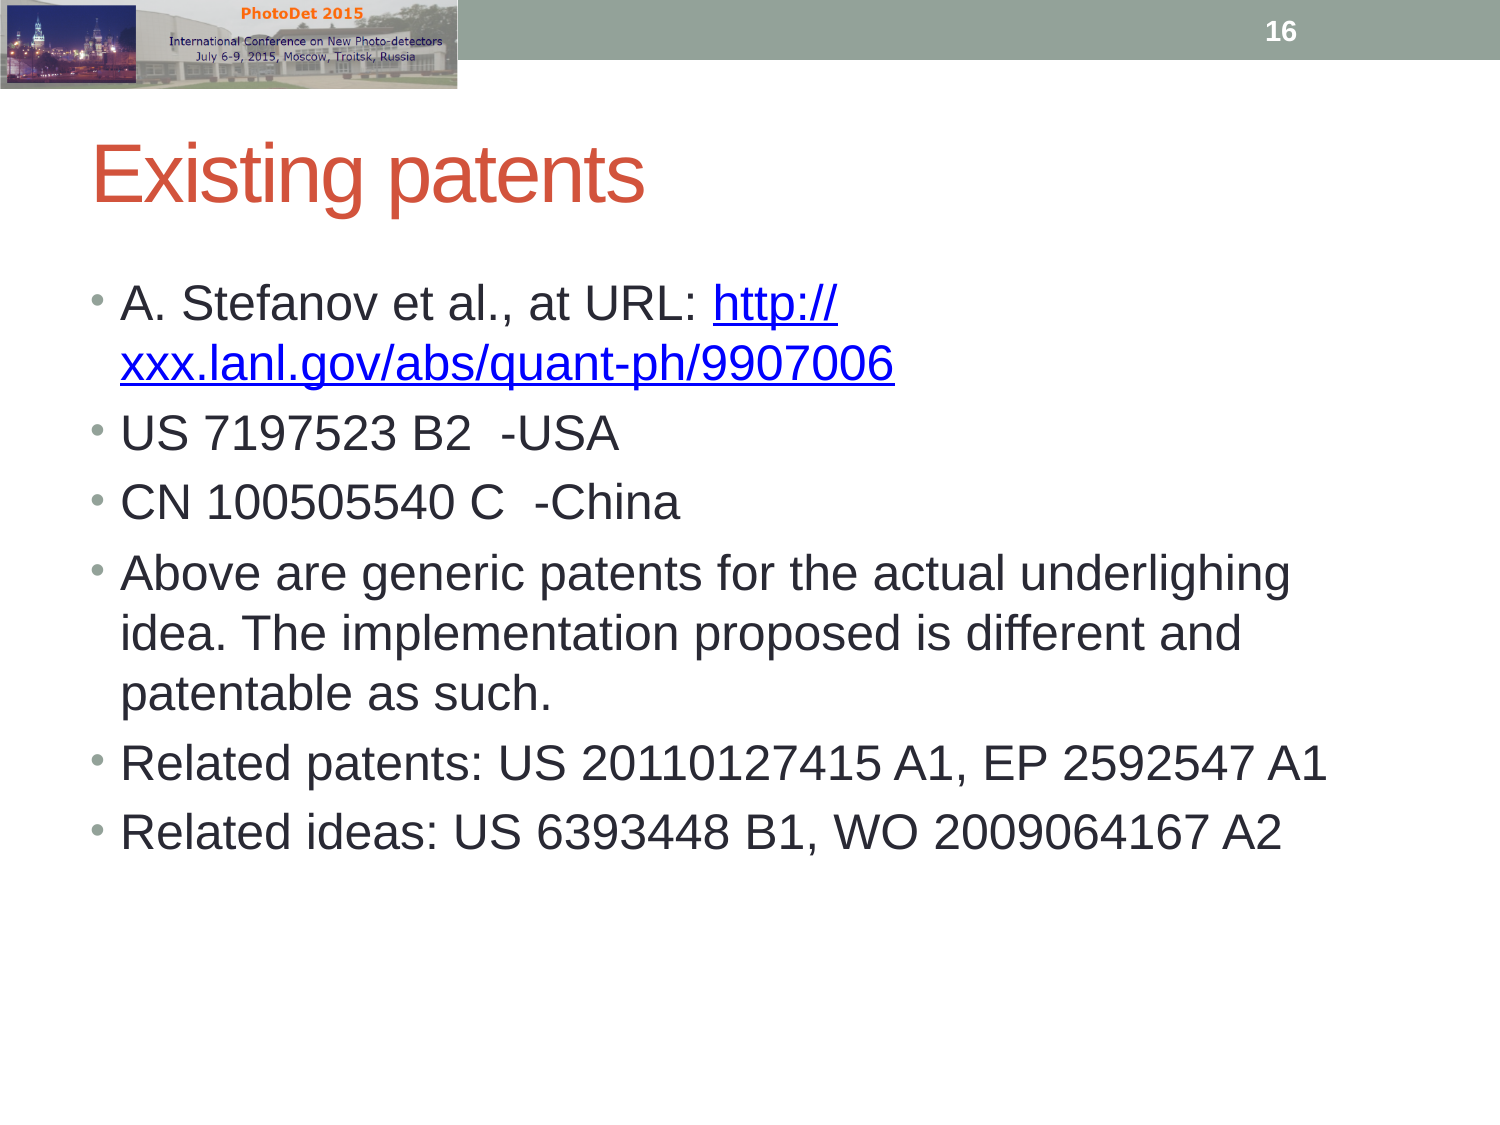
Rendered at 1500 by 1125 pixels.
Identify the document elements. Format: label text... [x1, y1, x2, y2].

picture [0, 0, 459, 89]
slide_number 16 [1250, 3, 1425, 57]
title Existing patents [75, 87, 1425, 250]
list A. Stefanov et al., at URL: http://xxx.lanl.gov/abs/quant-ph/9907006 US 7197523 B2 -USA CN 100505540 C -China Above are generic patents for the actual underlighing idea. The implementation proposed is different and patentable as such. Related patents: US 20110127415 A1, EP 2592547 A1 Related ideas: US 6393448 B1, WO 2009064167 A2 [75, 262, 1425, 1063]
